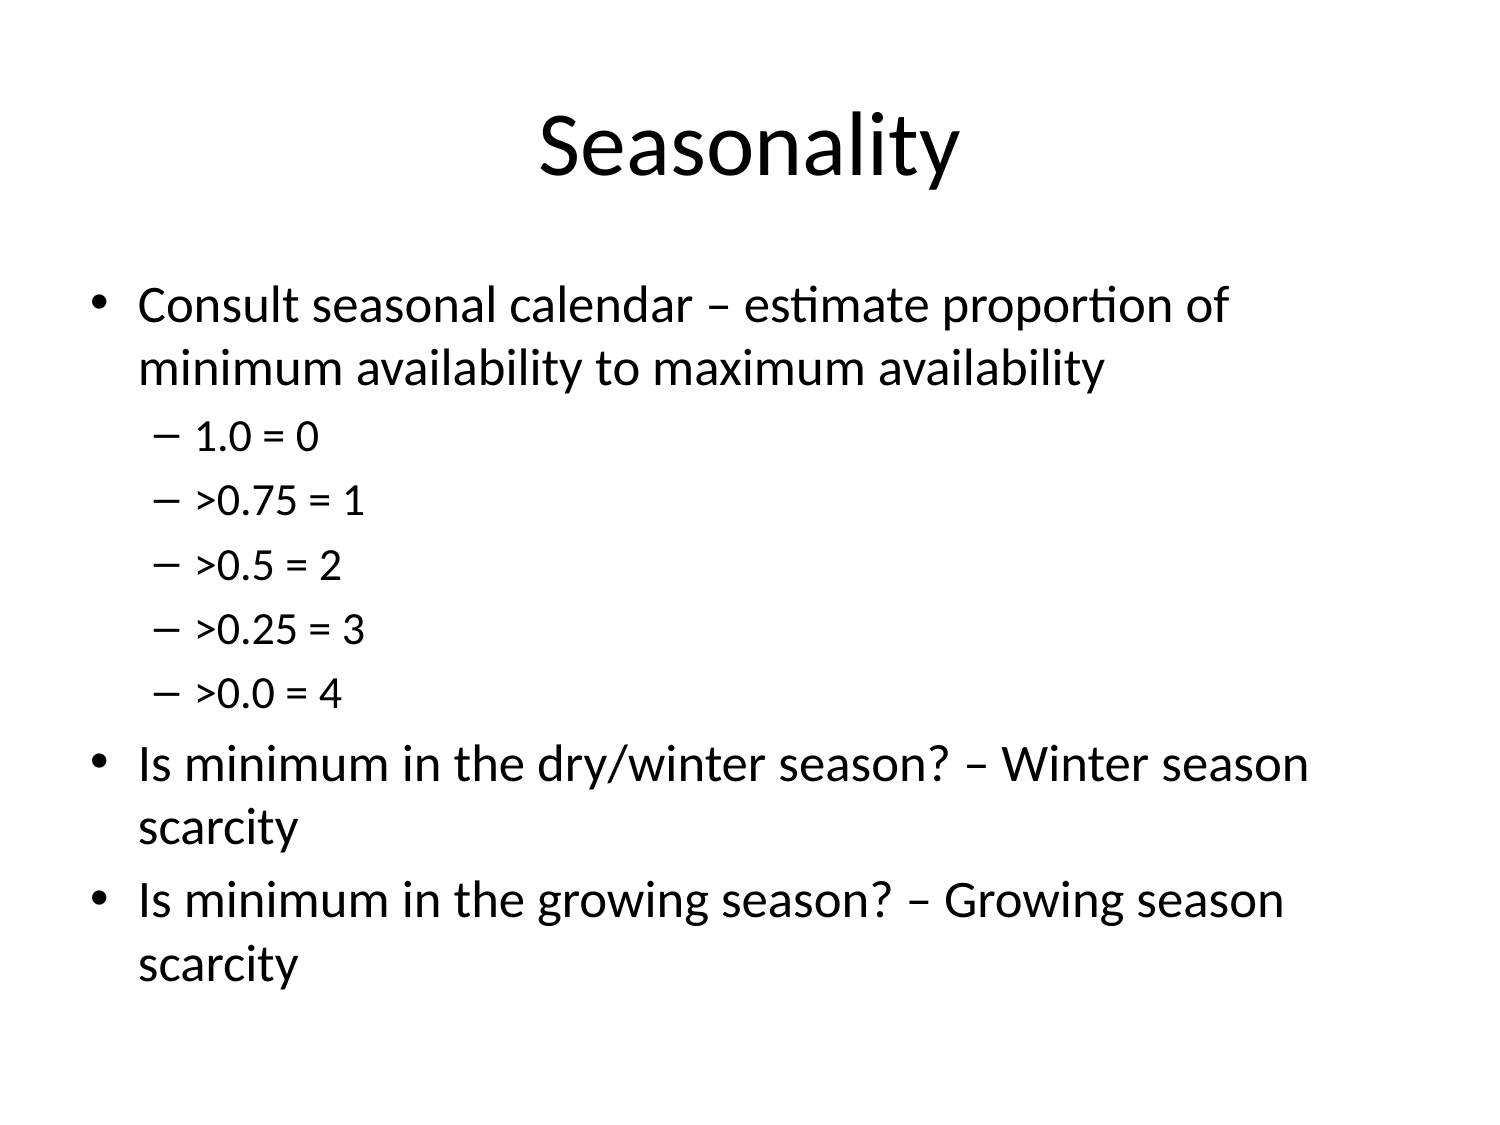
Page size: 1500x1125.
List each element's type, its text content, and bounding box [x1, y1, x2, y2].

title Seasonality [74, 44, 1426, 233]
list Consult seasonal calendar – estimate proportion of minimum availability to maximum availability 1.0 = 0 >0.75 = 1 >0.5 = 2 >0.25 = 3 >0.0 = 4 Is minimum in the dry/winter season? – Winter season scarcity Is minimum in the growing season? – Growing season scarcity [74, 262, 1426, 1006]
